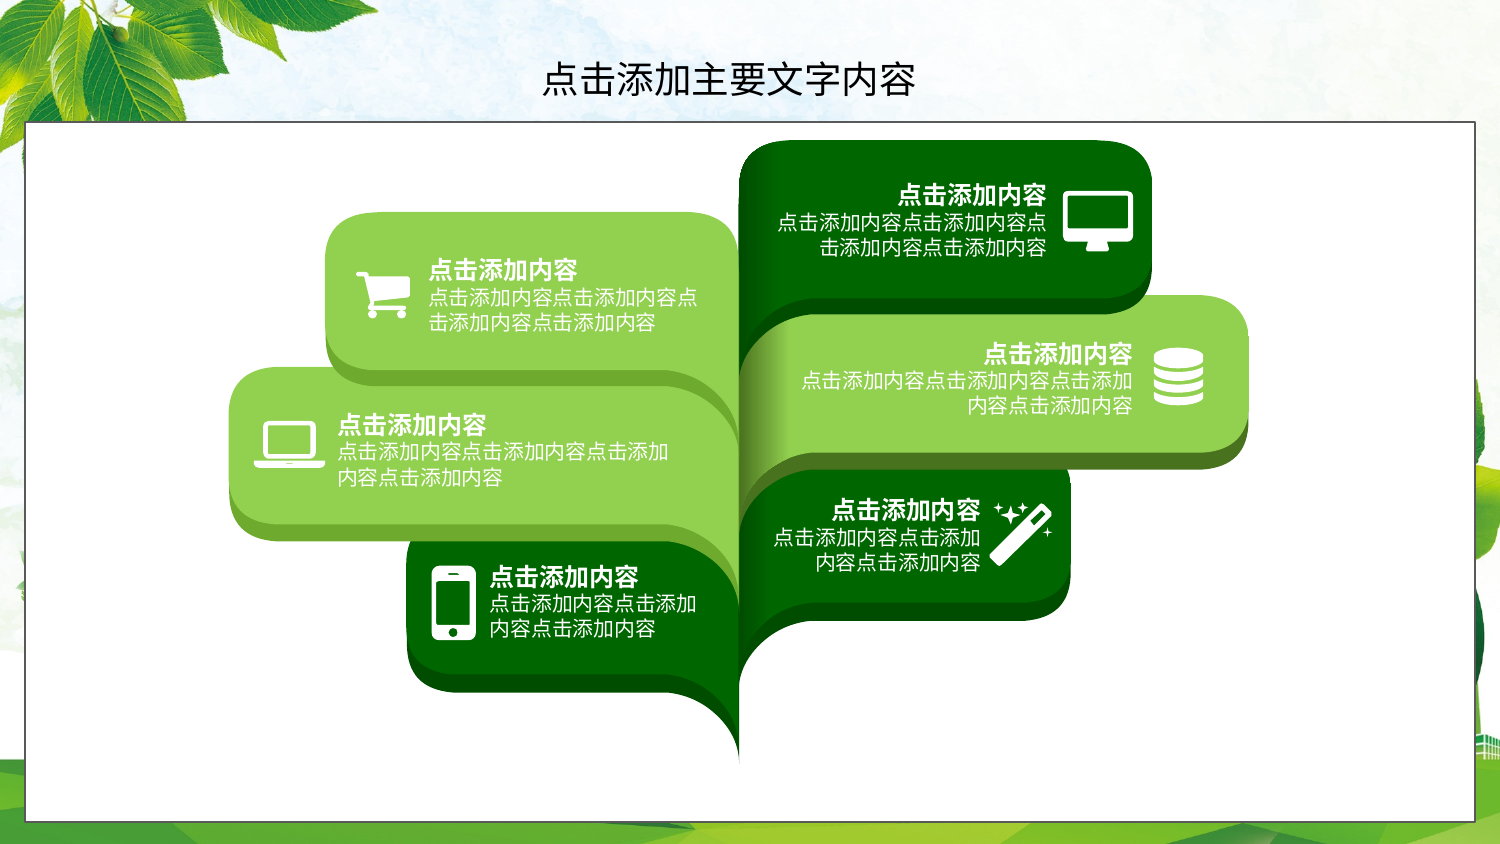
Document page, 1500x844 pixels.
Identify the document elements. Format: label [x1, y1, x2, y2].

text_box [405, 621, 740, 765]
picture [0, 0, 1500, 844]
text_box [228, 366, 740, 614]
text_box [738, 139, 1153, 387]
text_box [744, 294, 1250, 542]
text_box [324, 211, 740, 458]
text_box [743, 550, 1072, 693]
